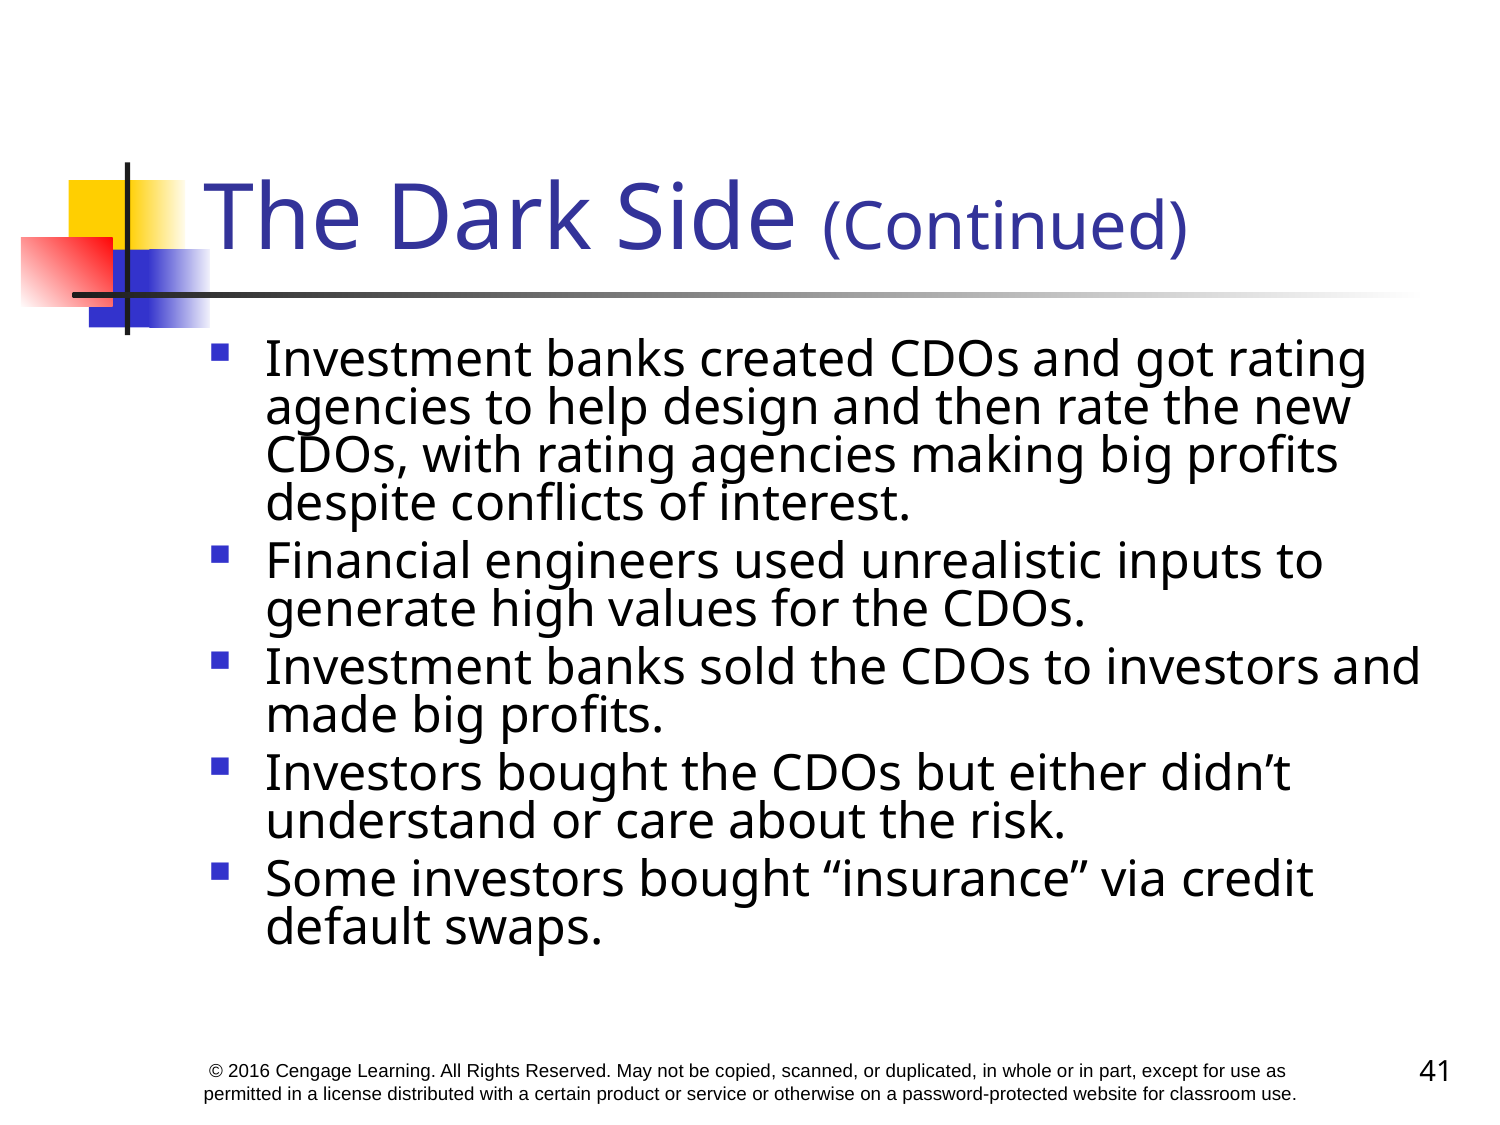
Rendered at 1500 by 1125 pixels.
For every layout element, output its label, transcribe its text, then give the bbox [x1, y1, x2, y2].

slide_number 41 [1154, 1023, 1468, 1100]
list Investment banks created CDOs and got rating agencies to help design and then rate the new CDOs, with rating agencies making big profits despite conflicts of interest. Financial engineers used unrealistic inputs to generate high values for the CDOs. Investment banks sold the CDOs to investors and made big profits. Investors bought the CDOs but either didn’t understand or care about the risk. Some investors bought “insurance” via credit default swaps. [193, 330, 1470, 1007]
title The Dark Side (Continued) [188, 34, 1468, 276]
